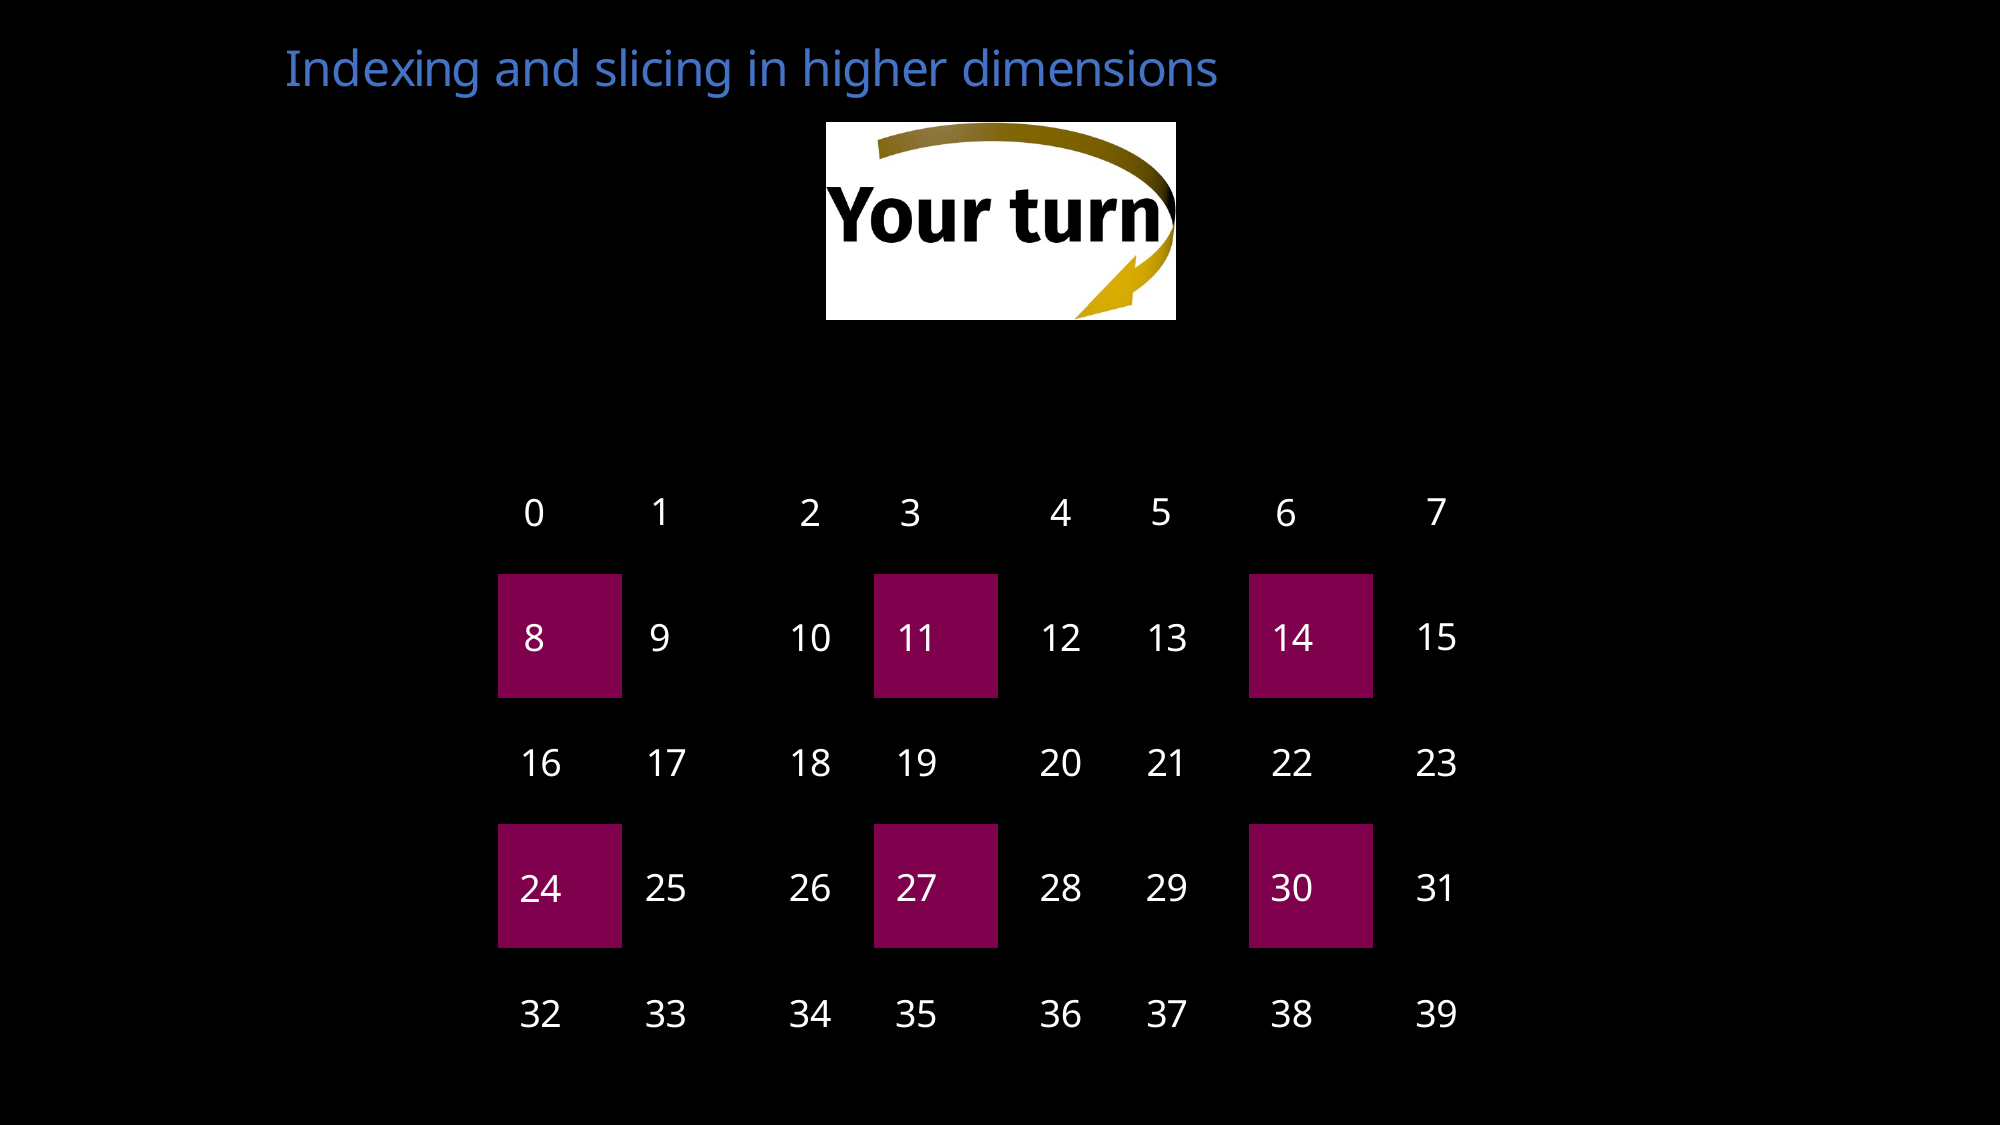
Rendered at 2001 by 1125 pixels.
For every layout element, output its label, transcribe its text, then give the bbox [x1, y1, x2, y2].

table_cell 26 [748, 824, 872, 948]
table_cell 18 [748, 699, 872, 823]
table_header 6 [1249, 449, 1373, 573]
table_cell 19 [874, 699, 998, 823]
table_cell 31 [1375, 824, 1499, 948]
table_cell 34 [748, 950, 872, 1074]
table_cell 12 [999, 574, 1123, 698]
table_cell 9 [623, 574, 747, 698]
table_cell 27 [874, 824, 998, 948]
table_header 0 [498, 449, 622, 573]
table_cell 8 [498, 574, 622, 698]
picture [826, 122, 1176, 320]
table_header 5 [1124, 449, 1248, 573]
table_cell 24 [498, 824, 622, 948]
text_box Indexing and slicing in higher dimensions [281, 32, 1240, 97]
table_cell 37 [1124, 950, 1248, 1074]
table_cell 14 [1249, 574, 1373, 698]
table_cell 16 [498, 699, 622, 823]
table_cell 20 [999, 699, 1123, 823]
table_header 2 [748, 449, 872, 573]
table_cell 36 [999, 950, 1123, 1074]
table_cell 32 [498, 950, 622, 1074]
table_cell 38 [1249, 950, 1373, 1074]
table_cell 13 [1124, 574, 1248, 698]
table_cell 39 [1375, 950, 1499, 1074]
table_header 4 [999, 449, 1123, 573]
table_cell 33 [623, 950, 747, 1074]
table_cell 10 [748, 574, 872, 698]
table_cell 28 [999, 824, 1123, 948]
table_cell 25 [623, 824, 747, 948]
table_cell 22 [1249, 699, 1373, 823]
table_cell 35 [874, 950, 998, 1074]
table_header 7 [1375, 449, 1499, 573]
table_cell 15 [1375, 574, 1499, 698]
table_cell 30 [1249, 824, 1373, 948]
table_header 1 [623, 449, 747, 573]
table_cell 17 [623, 699, 747, 823]
table_cell 23 [1375, 699, 1499, 823]
table_cell 21 [1124, 699, 1248, 823]
table_cell 29 [1124, 824, 1248, 948]
table_cell 11 [874, 574, 998, 698]
table_header 3 [874, 449, 998, 573]
